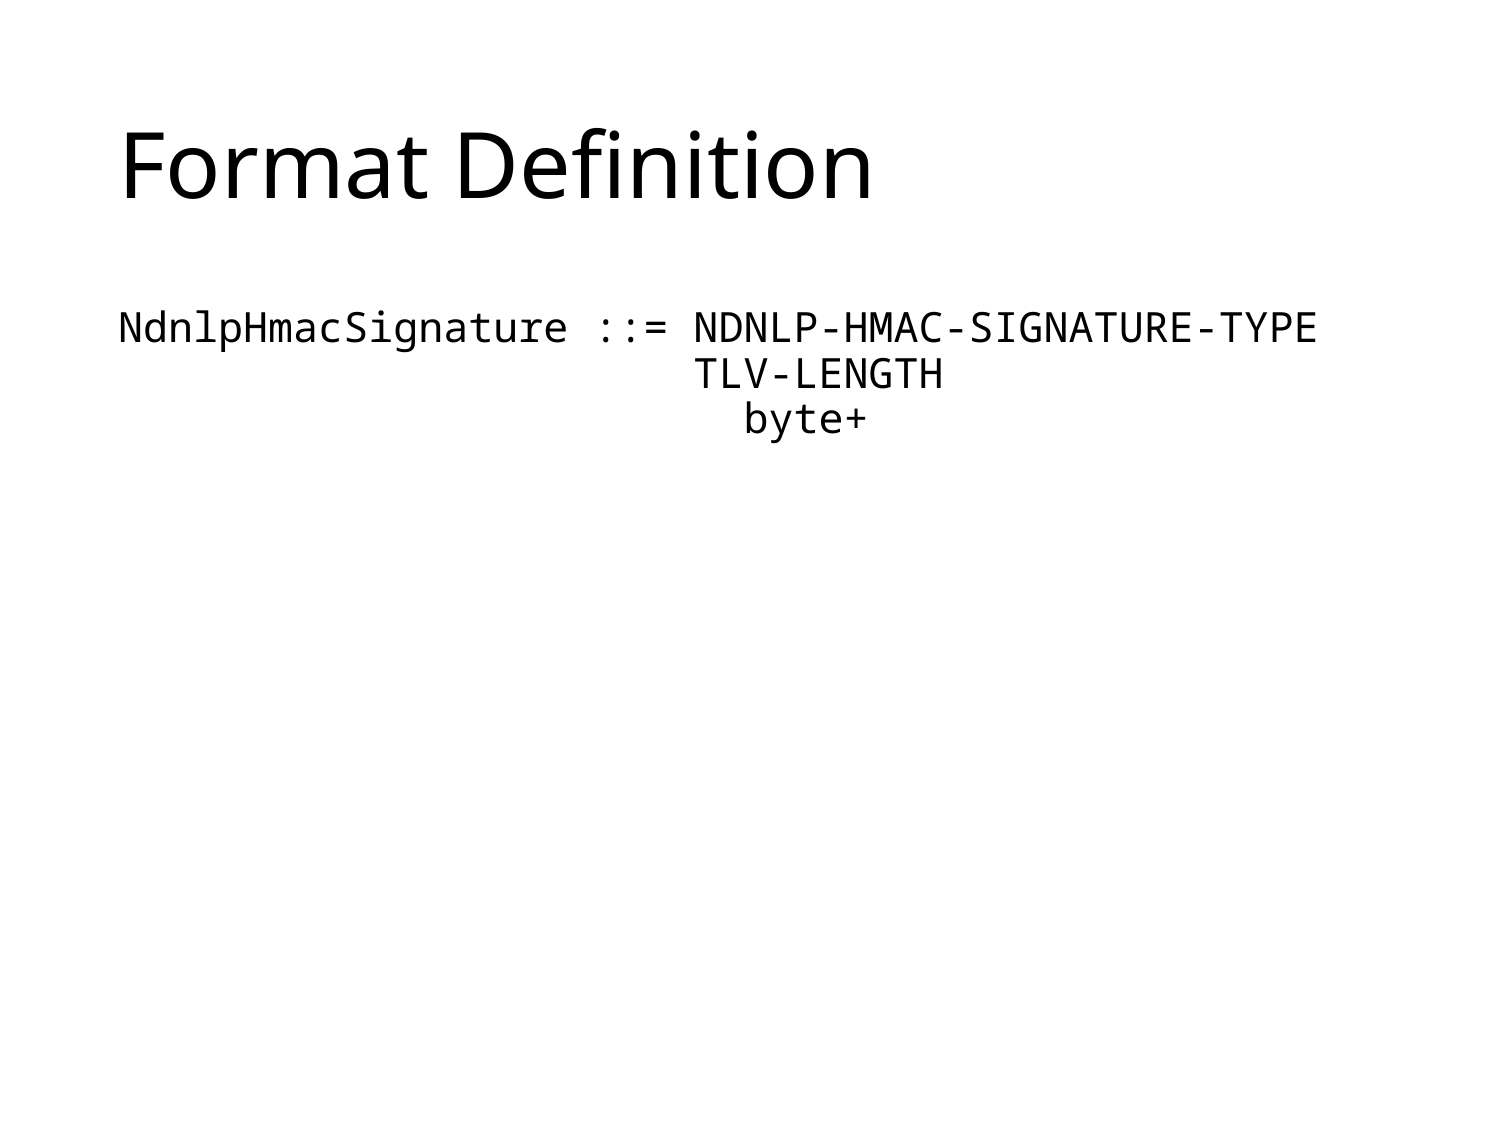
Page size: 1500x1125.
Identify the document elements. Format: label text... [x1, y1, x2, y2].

title Format Definition [103, 59, 1397, 278]
list NdnlpHmacSignature ::= NDNLP-HMAC-SIGNATURE-TYPE TLV-LENGTH byte+ [103, 299, 1397, 1014]
